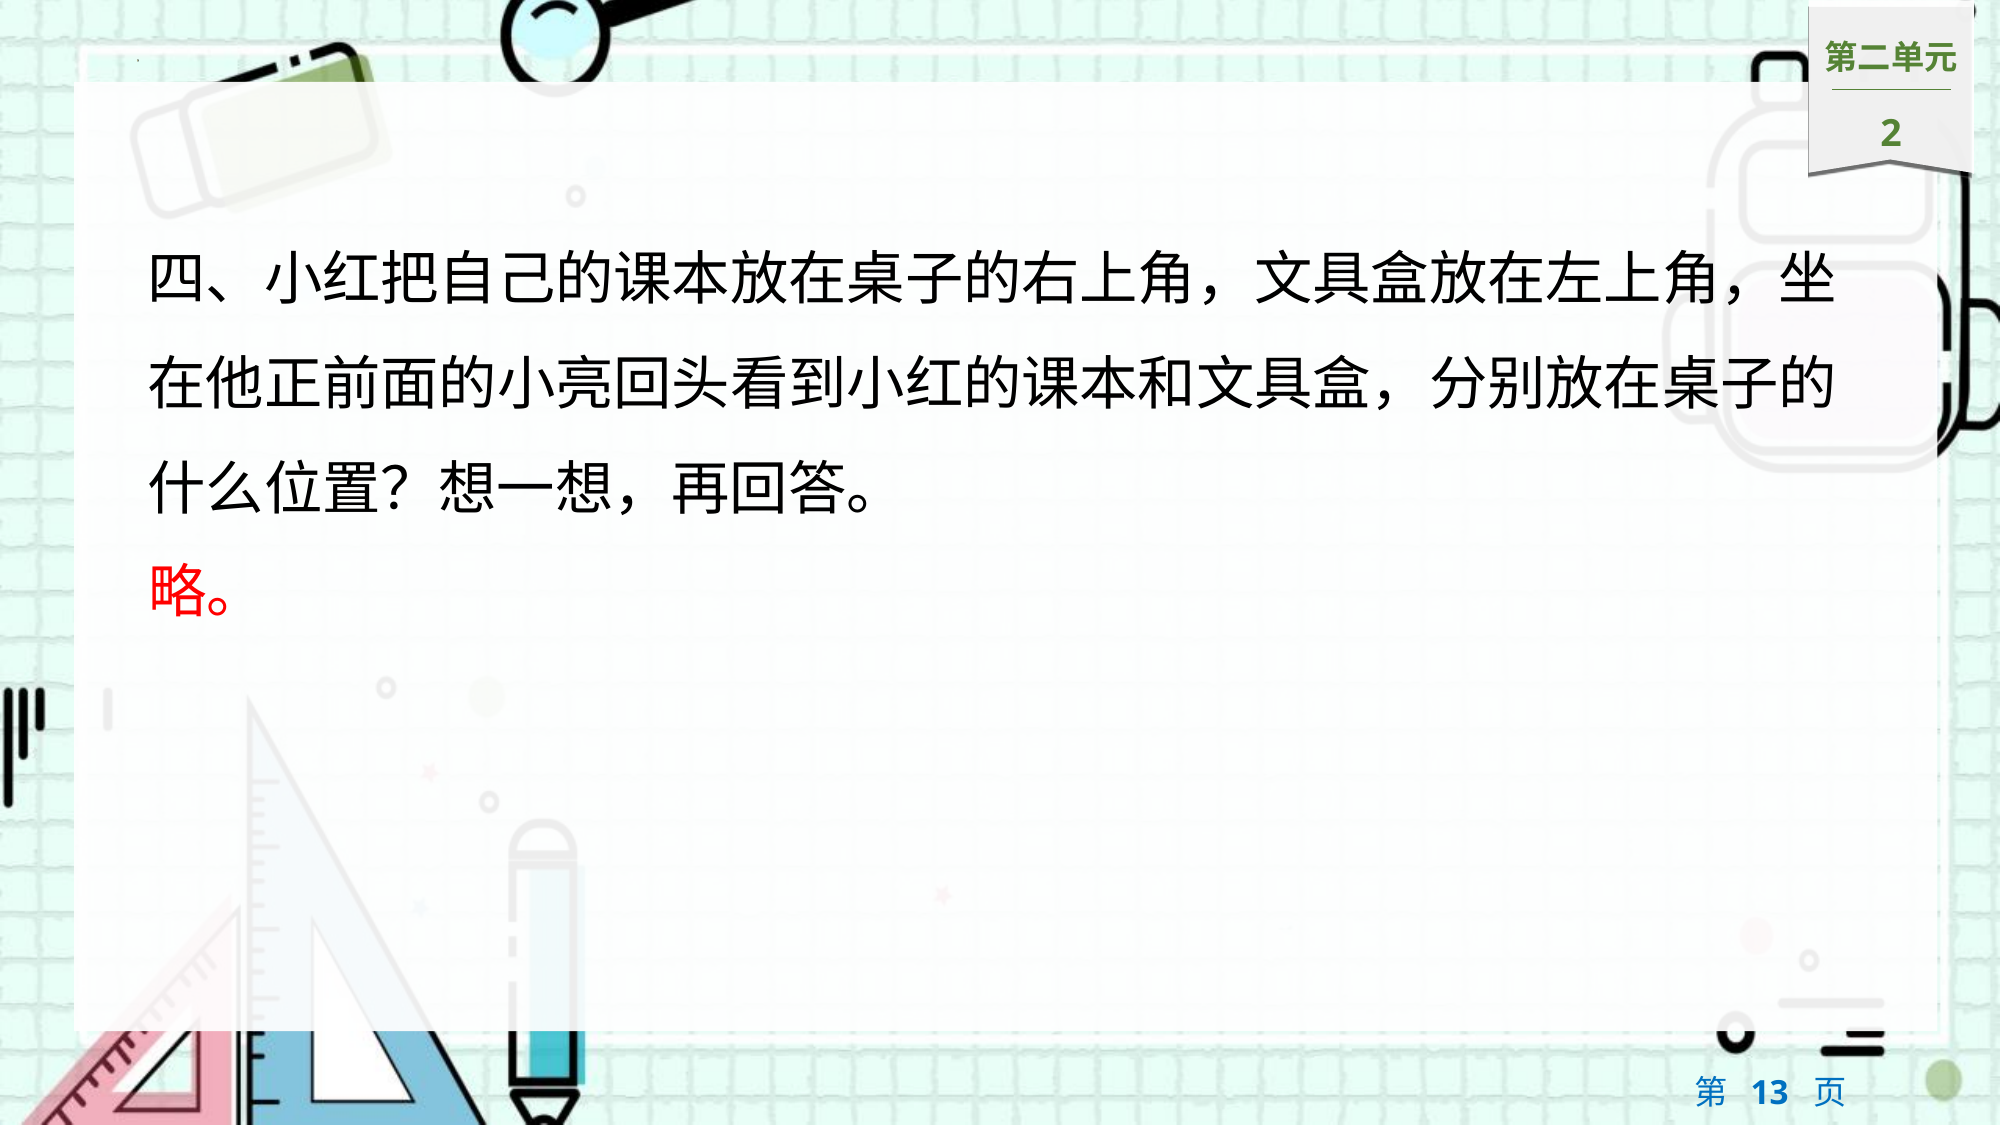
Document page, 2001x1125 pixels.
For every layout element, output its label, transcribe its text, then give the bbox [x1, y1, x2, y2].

picture [1938, 168, 1971, 176]
text_box 略。 [148, 519, 265, 625]
picture [0, 0, 2000, 1125]
text_box 四、小红把自己的课本放在桌子的右上角，文具盒放在左上角，坐在他正前面的小亮回头看到小红的课本和文具盒，分别放在桌子的什么位置？想一想，再回答。 [147, 206, 1853, 522]
